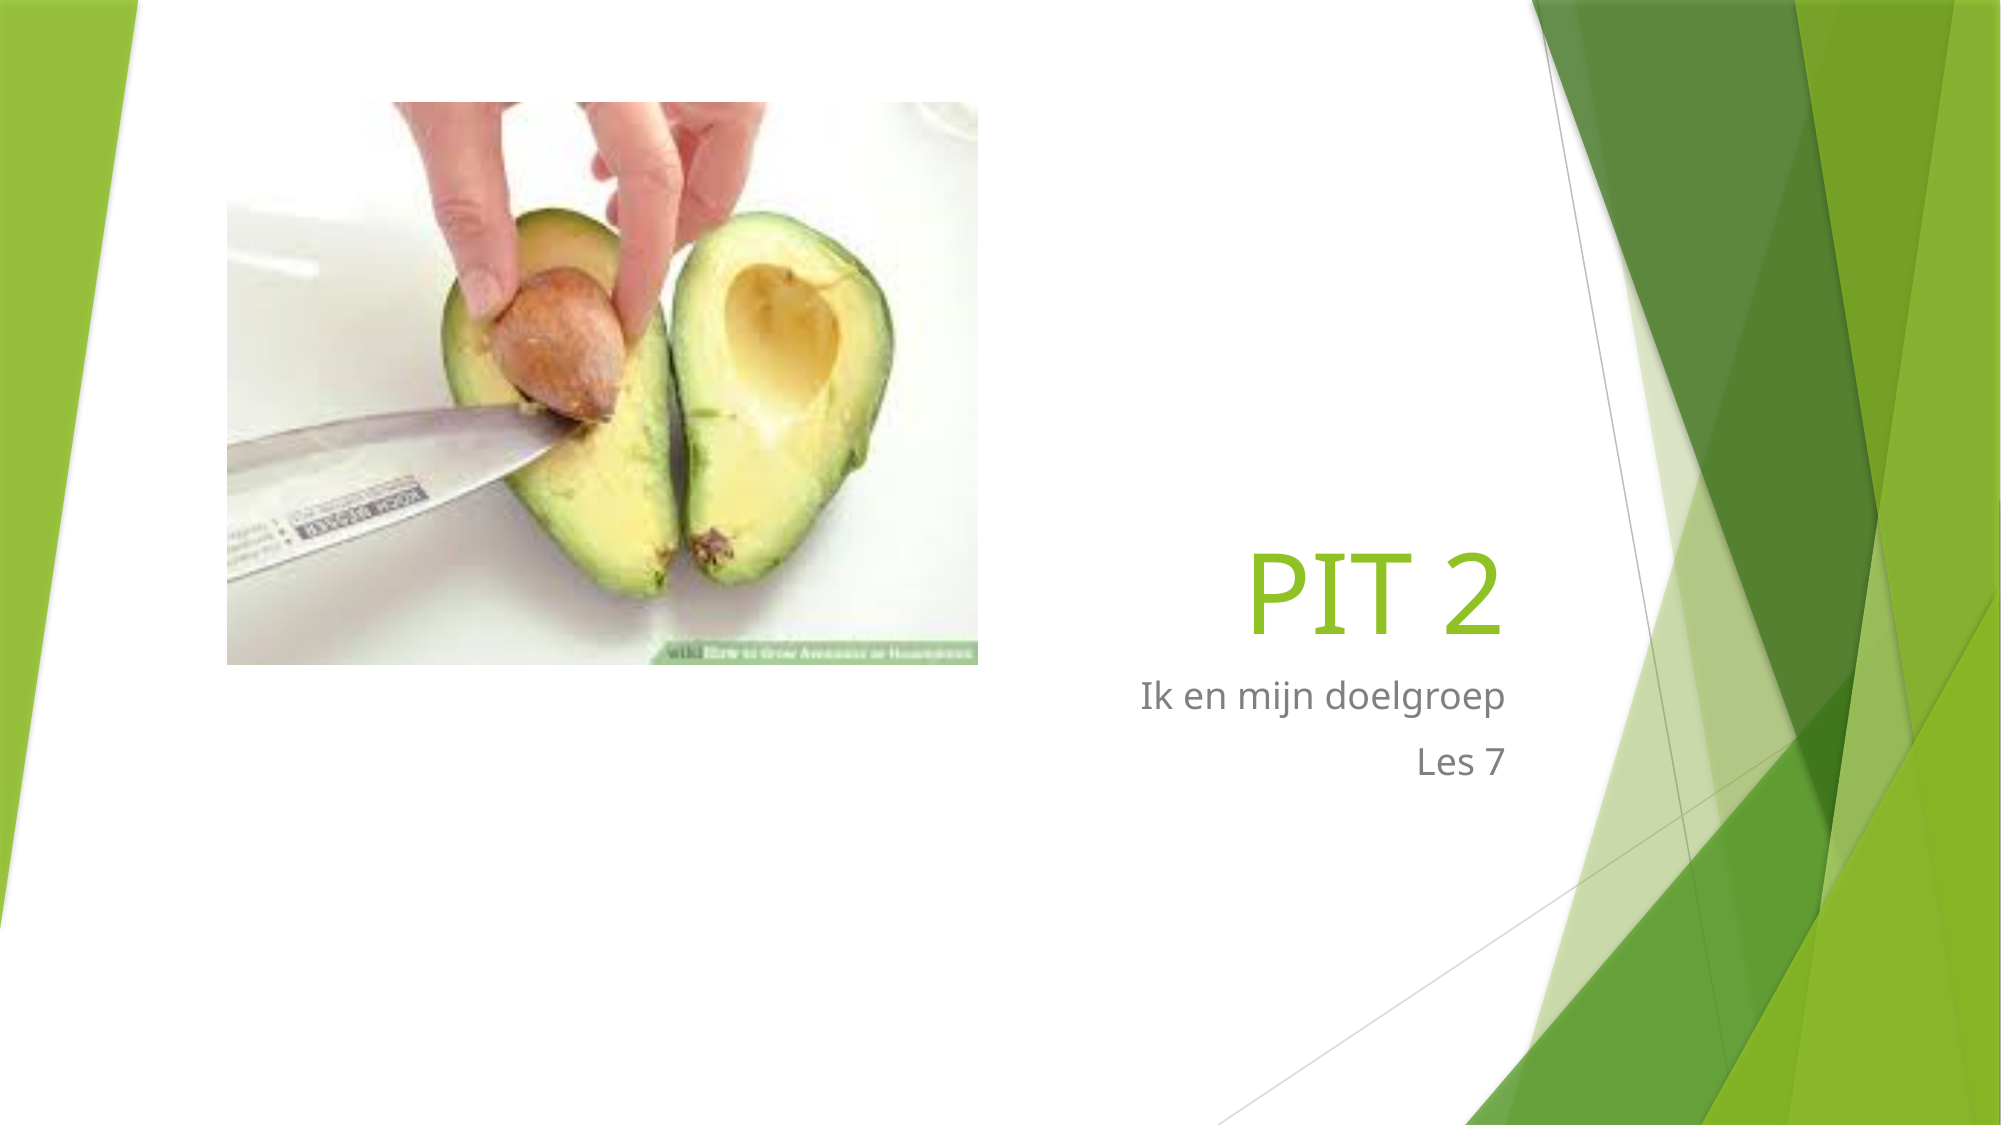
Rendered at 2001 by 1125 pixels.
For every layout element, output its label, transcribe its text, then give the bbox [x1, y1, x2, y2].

picture [226, 102, 978, 665]
subtitle Ik en mijn doelgroep Les 7 [247, 664, 1522, 845]
title PIT 2 [983, 394, 1522, 664]
